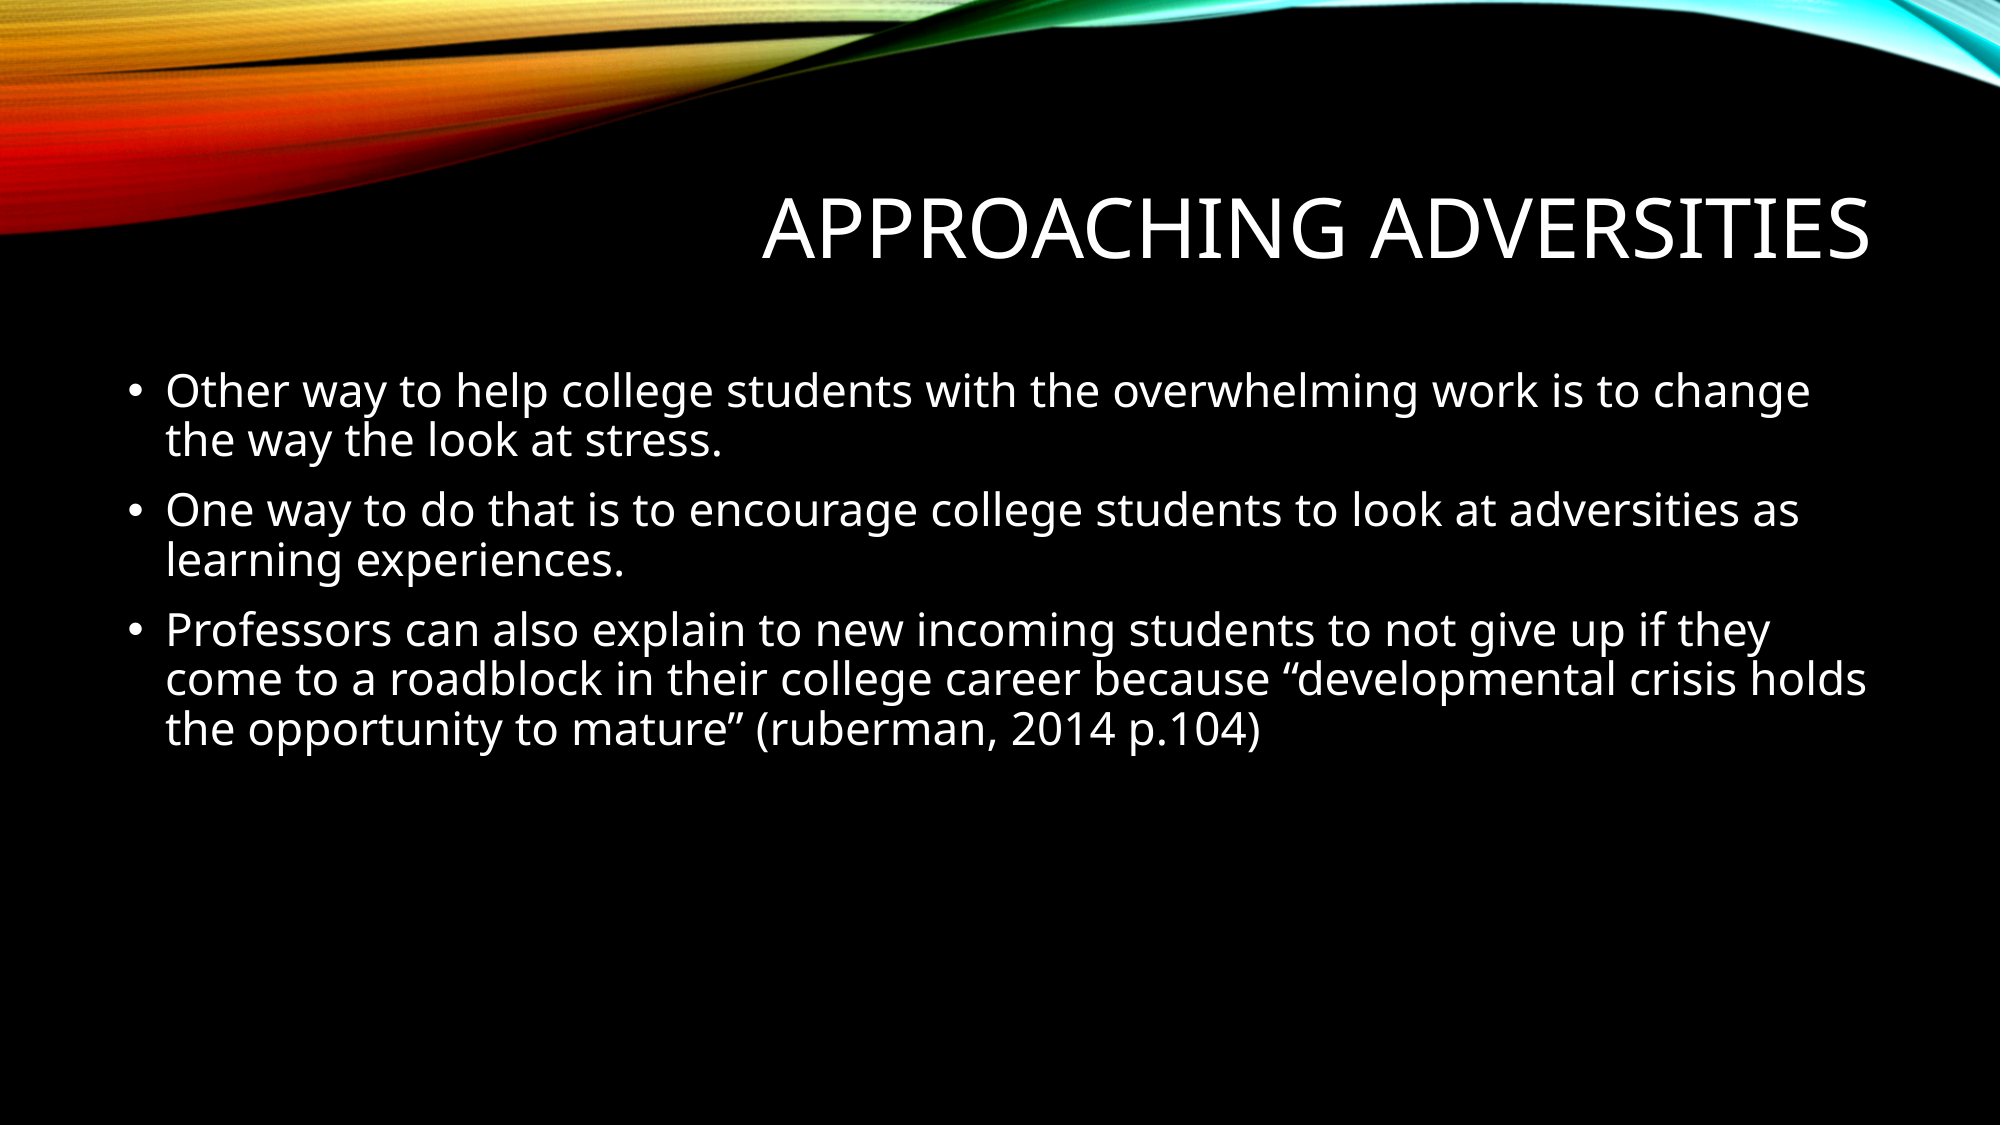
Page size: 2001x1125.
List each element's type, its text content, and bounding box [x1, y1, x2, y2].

list Other way to help college students with the overwhelming work is to change the way the look at stress. One way to do that is to encourage college students to look at adversities as learning experiences. Professors can also explain to new incoming students to not give up if they come to a roadblock in their college career because “developmental crisis holds the opportunity to mature” (ruberman, 2014 p.104) [112, 360, 1888, 1021]
title Approaching adversities [474, 125, 1888, 338]
picture [0, 0, 2000, 237]
